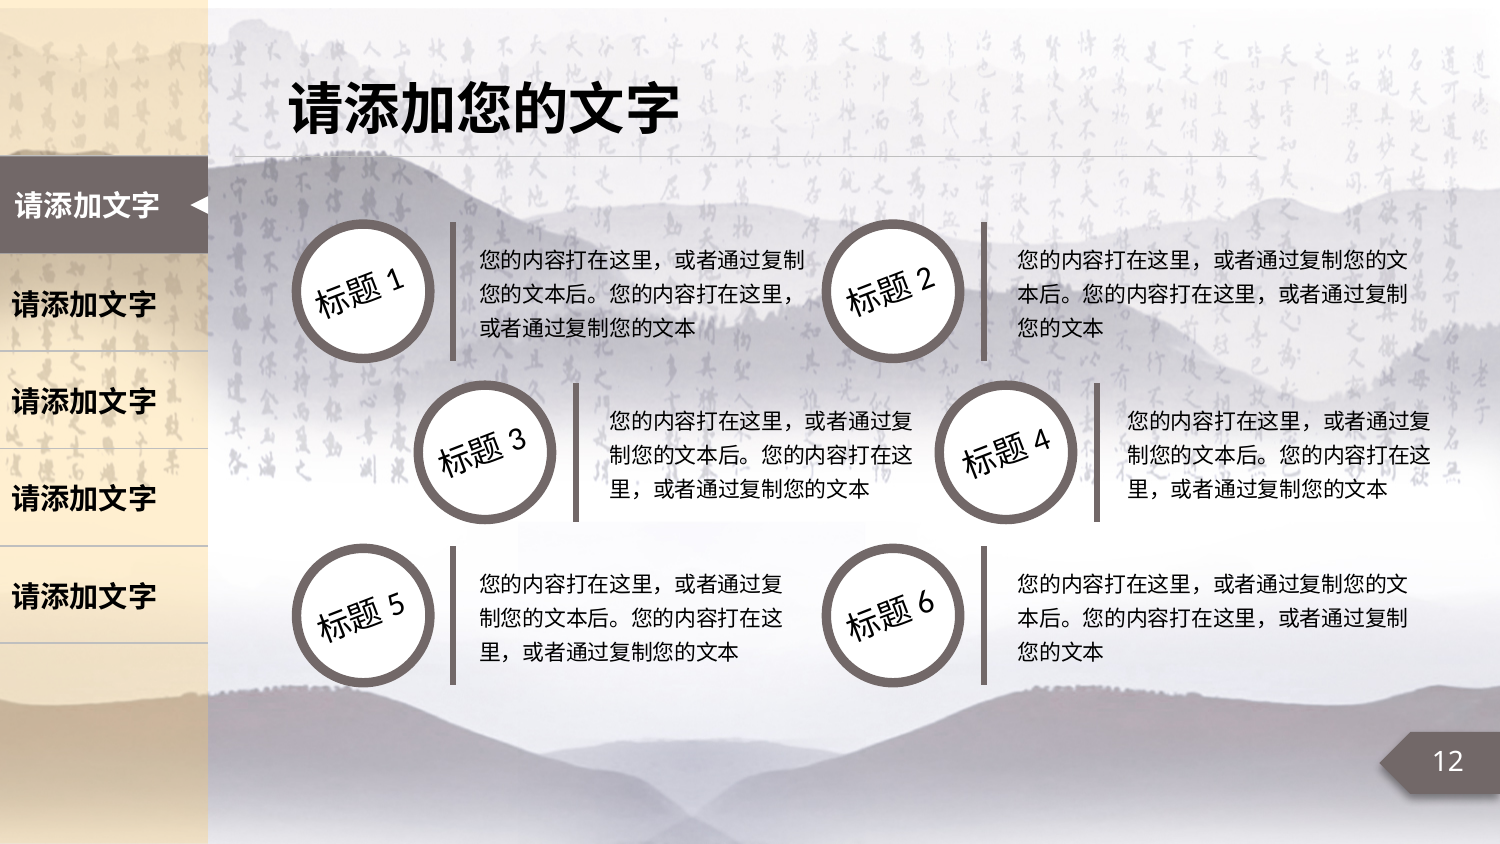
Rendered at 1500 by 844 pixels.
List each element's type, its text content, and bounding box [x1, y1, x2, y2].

text_box 您的内容打在这里，或者通过复制您的文本后。您的内容打在这里，或者通过复制您的文本 [1117, 394, 1445, 507]
text_box [1094, 383, 1100, 522]
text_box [412, 385, 552, 520]
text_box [821, 548, 960, 683]
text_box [292, 548, 430, 683]
text_box 您的内容打在这里，或者通过复制您的文本后。您的内容打在这里，或者通过复制您的文本 [469, 233, 821, 346]
text_box 您的内容打在这里，或者通过复制您的文本后。您的内容打在这里，或者通过复制您的文本 [599, 394, 931, 507]
text_box [981, 222, 987, 361]
text_box [450, 222, 456, 361]
text_box [450, 546, 456, 685]
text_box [290, 224, 430, 359]
text_box [981, 546, 987, 685]
text_box 您的内容打在这里，或者通过复制您的文本后。您的内容打在这里，或者通过复制您的文本 [469, 557, 807, 670]
text_box 您的内容打在这里，或者通过复制您的文本后。您的内容打在这里，或者通过复制您的文本 [1007, 557, 1421, 670]
text_box 您的内容打在这里，或者通过复制您的文本后。您的内容打在这里，或者通过复制您的文本 [1007, 233, 1421, 346]
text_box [821, 224, 960, 359]
picture [208, 0, 1500, 844]
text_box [937, 385, 1075, 520]
text_box [573, 383, 579, 522]
